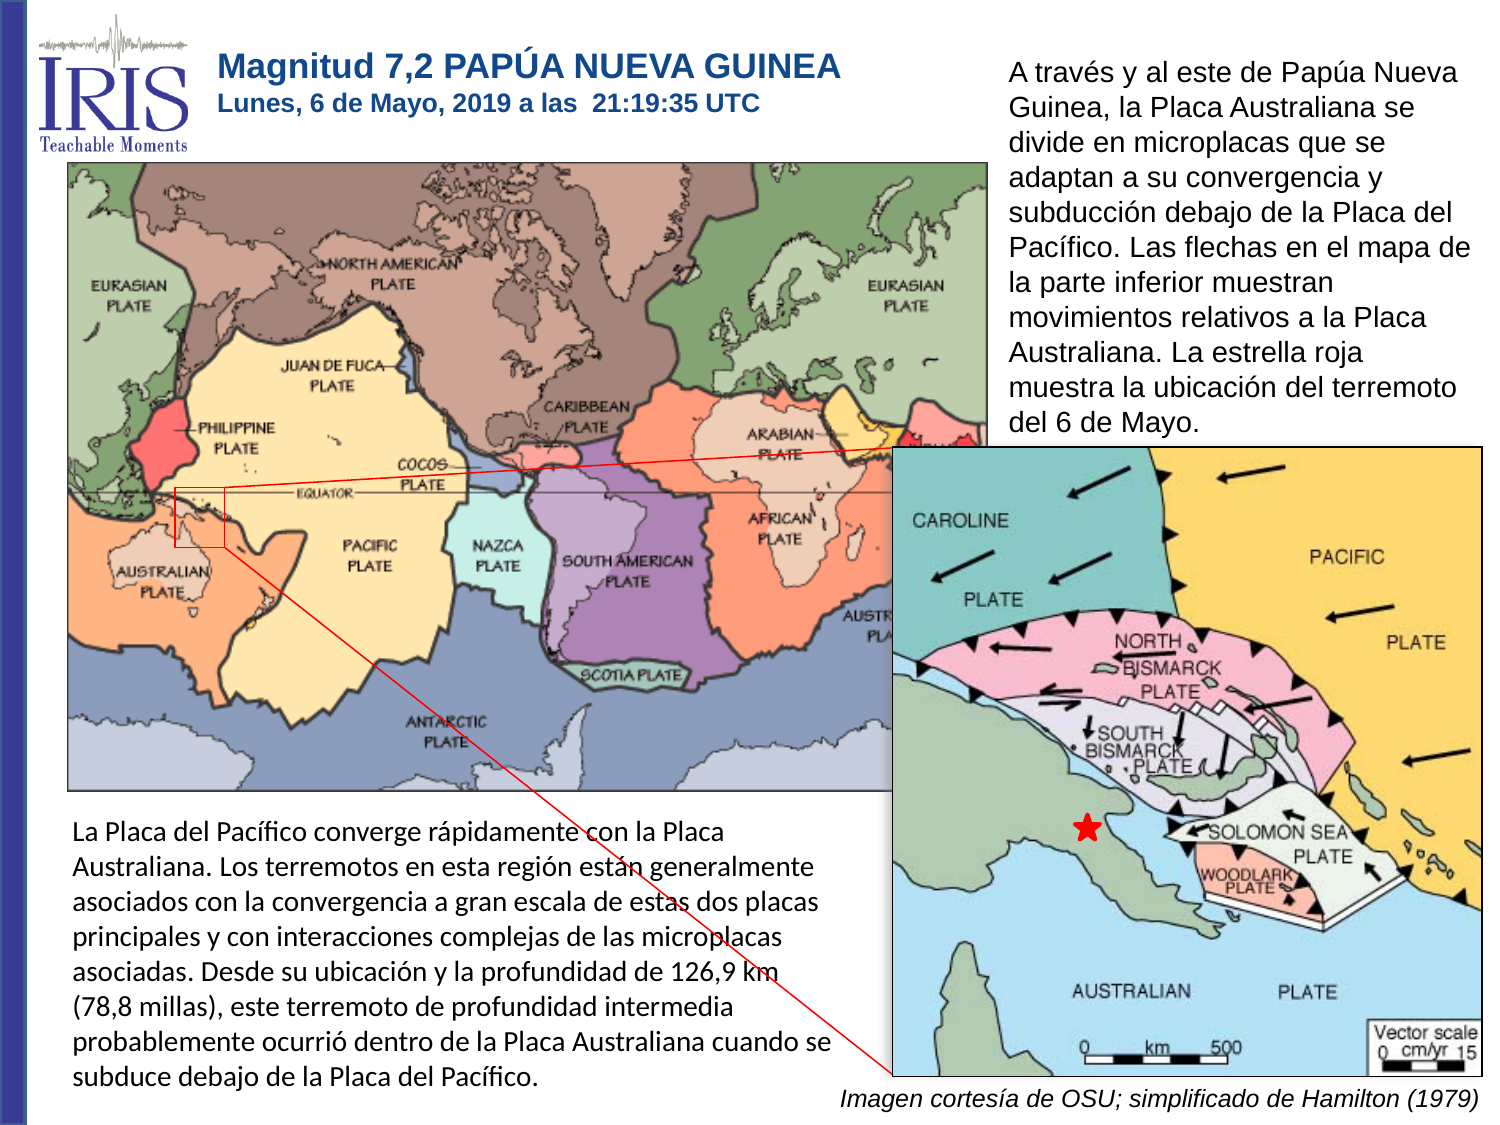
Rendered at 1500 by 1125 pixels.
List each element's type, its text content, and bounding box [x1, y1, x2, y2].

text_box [224, 547, 887, 1075]
text_box A través y al este de Papúa Nueva Guinea, la Placa Australiana se divide en microplacas que se adaptan a su convergencia y subducción debajo de la Placa del Pacífico. Las flechas en el mapa de la parte inferior muestran movimientos relativos a la Placa Australiana. La estrella roja muestra la ubicación del terremoto del 6 de Mayo. [993, 125, 1488, 446]
picture [39, 12, 1482, 1076]
text_box Imagen cortesía de OSU; simplificado de Hamilton (1979) [824, 1074, 1500, 1120]
text_box Magnitud 7,2 PAPÚA NUEVA GUINEA Lunes, 6 de Mayo, 2019 a las 21:19:35 UTC [202, 0, 1499, 125]
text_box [224, 447, 891, 488]
text_box [0, 0, 27, 1125]
text_box La Placa del Pacífico converge rápidamente con la Placa Australiana. Los terremotos en esta región están generalmente asociados con la convergencia a gran escala de estas dos placas principales y con interacciones complejas de las microplacas asociadas. Desde su ubicación y la profundidad de 126,9 km (78,8 millas), este terremoto de profundidad intermedia probablemente ocurrió dentro de la Placa Australiana cuando se subduce debajo de la Placa del Pacífico. [57, 804, 824, 1100]
